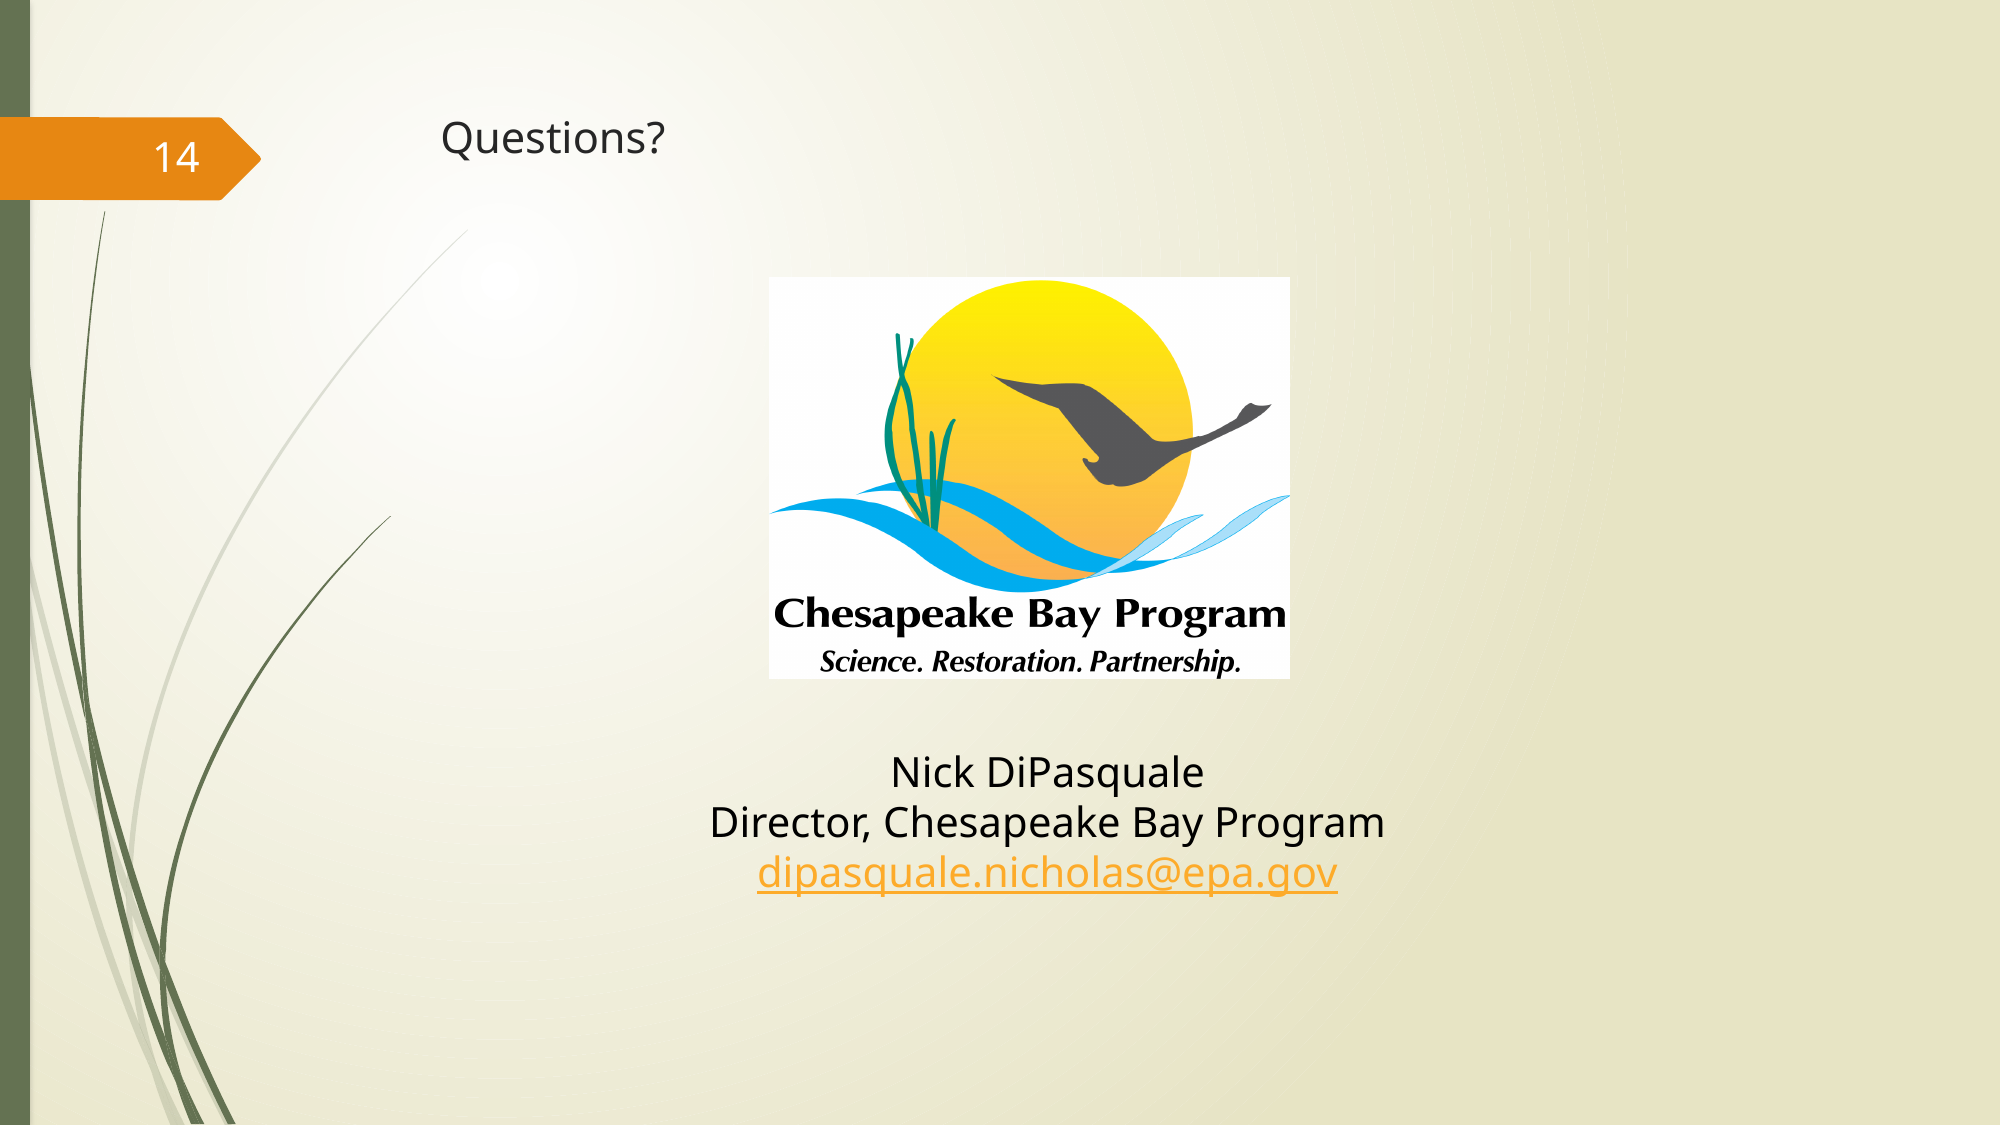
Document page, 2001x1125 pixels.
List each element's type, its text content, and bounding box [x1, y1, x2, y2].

title Questions? [425, 102, 1888, 313]
picture [769, 276, 1290, 679]
slide_number 14 [87, 129, 216, 190]
text_box Nick DiPasquale Director, Chesapeake Bay Program dipasquale.nicholas@epa.gov [531, 738, 1564, 956]
